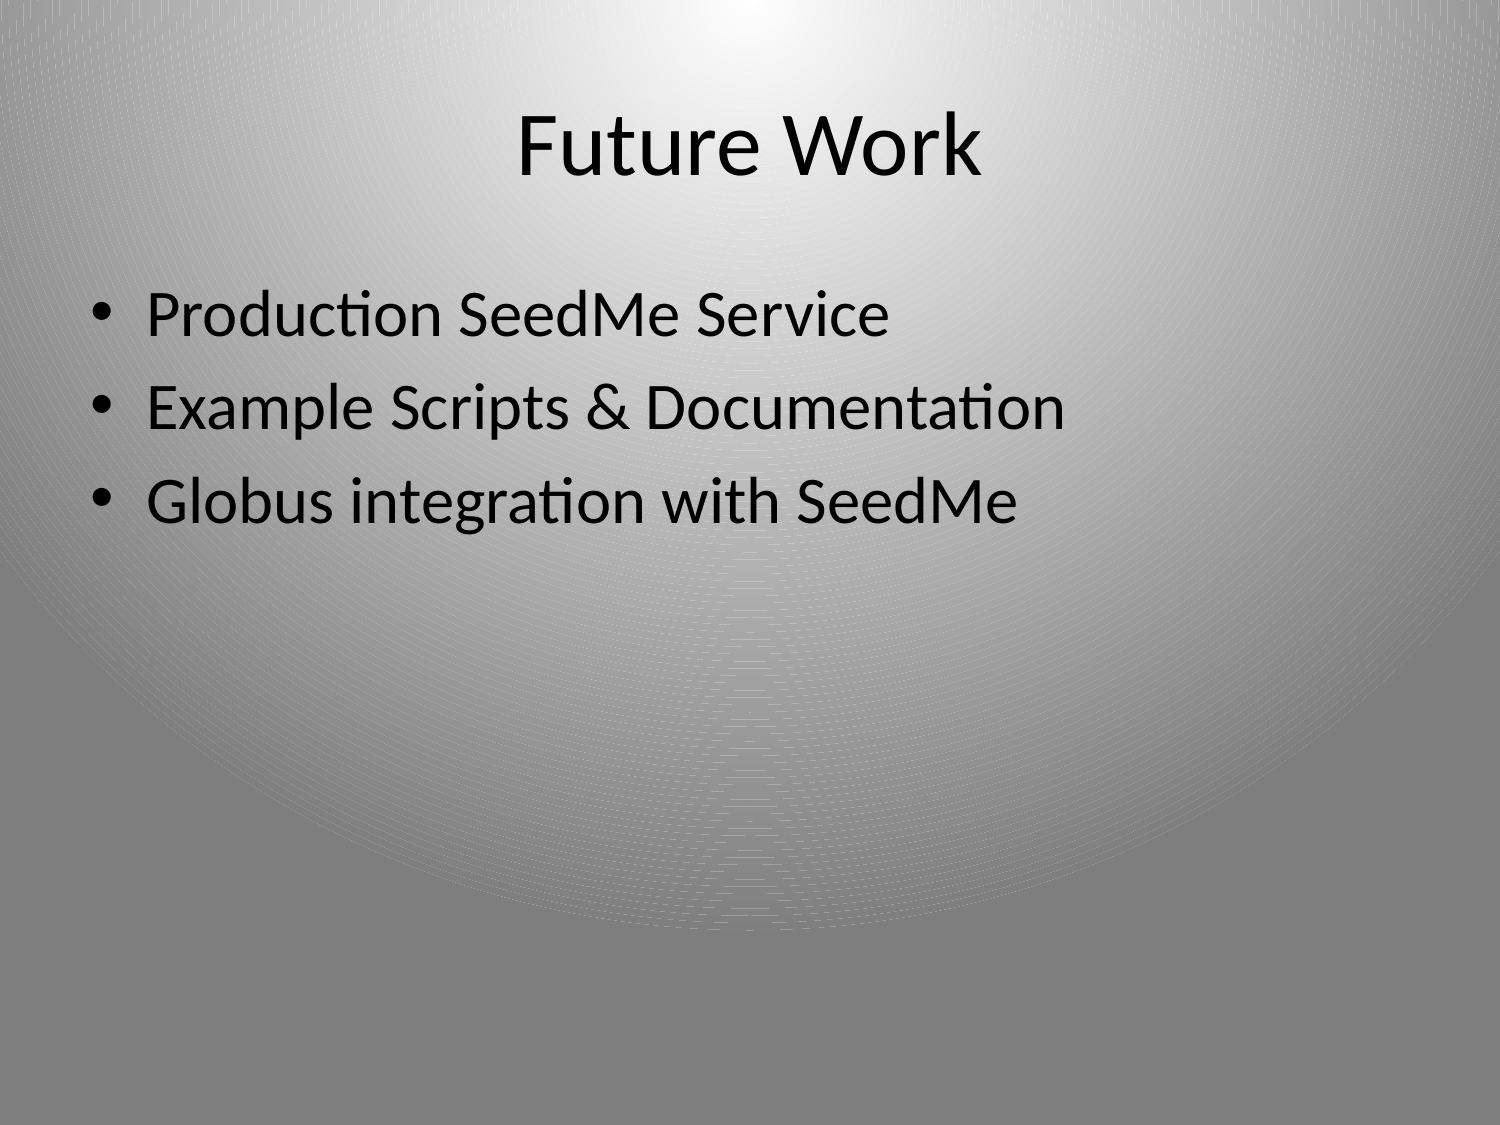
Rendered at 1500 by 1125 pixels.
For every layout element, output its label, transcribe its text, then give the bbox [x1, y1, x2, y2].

list Production SeedMe Service Example Scripts & Documentation Globus integration with SeedMe [75, 262, 1425, 1005]
title Future Work [75, 45, 1425, 233]
